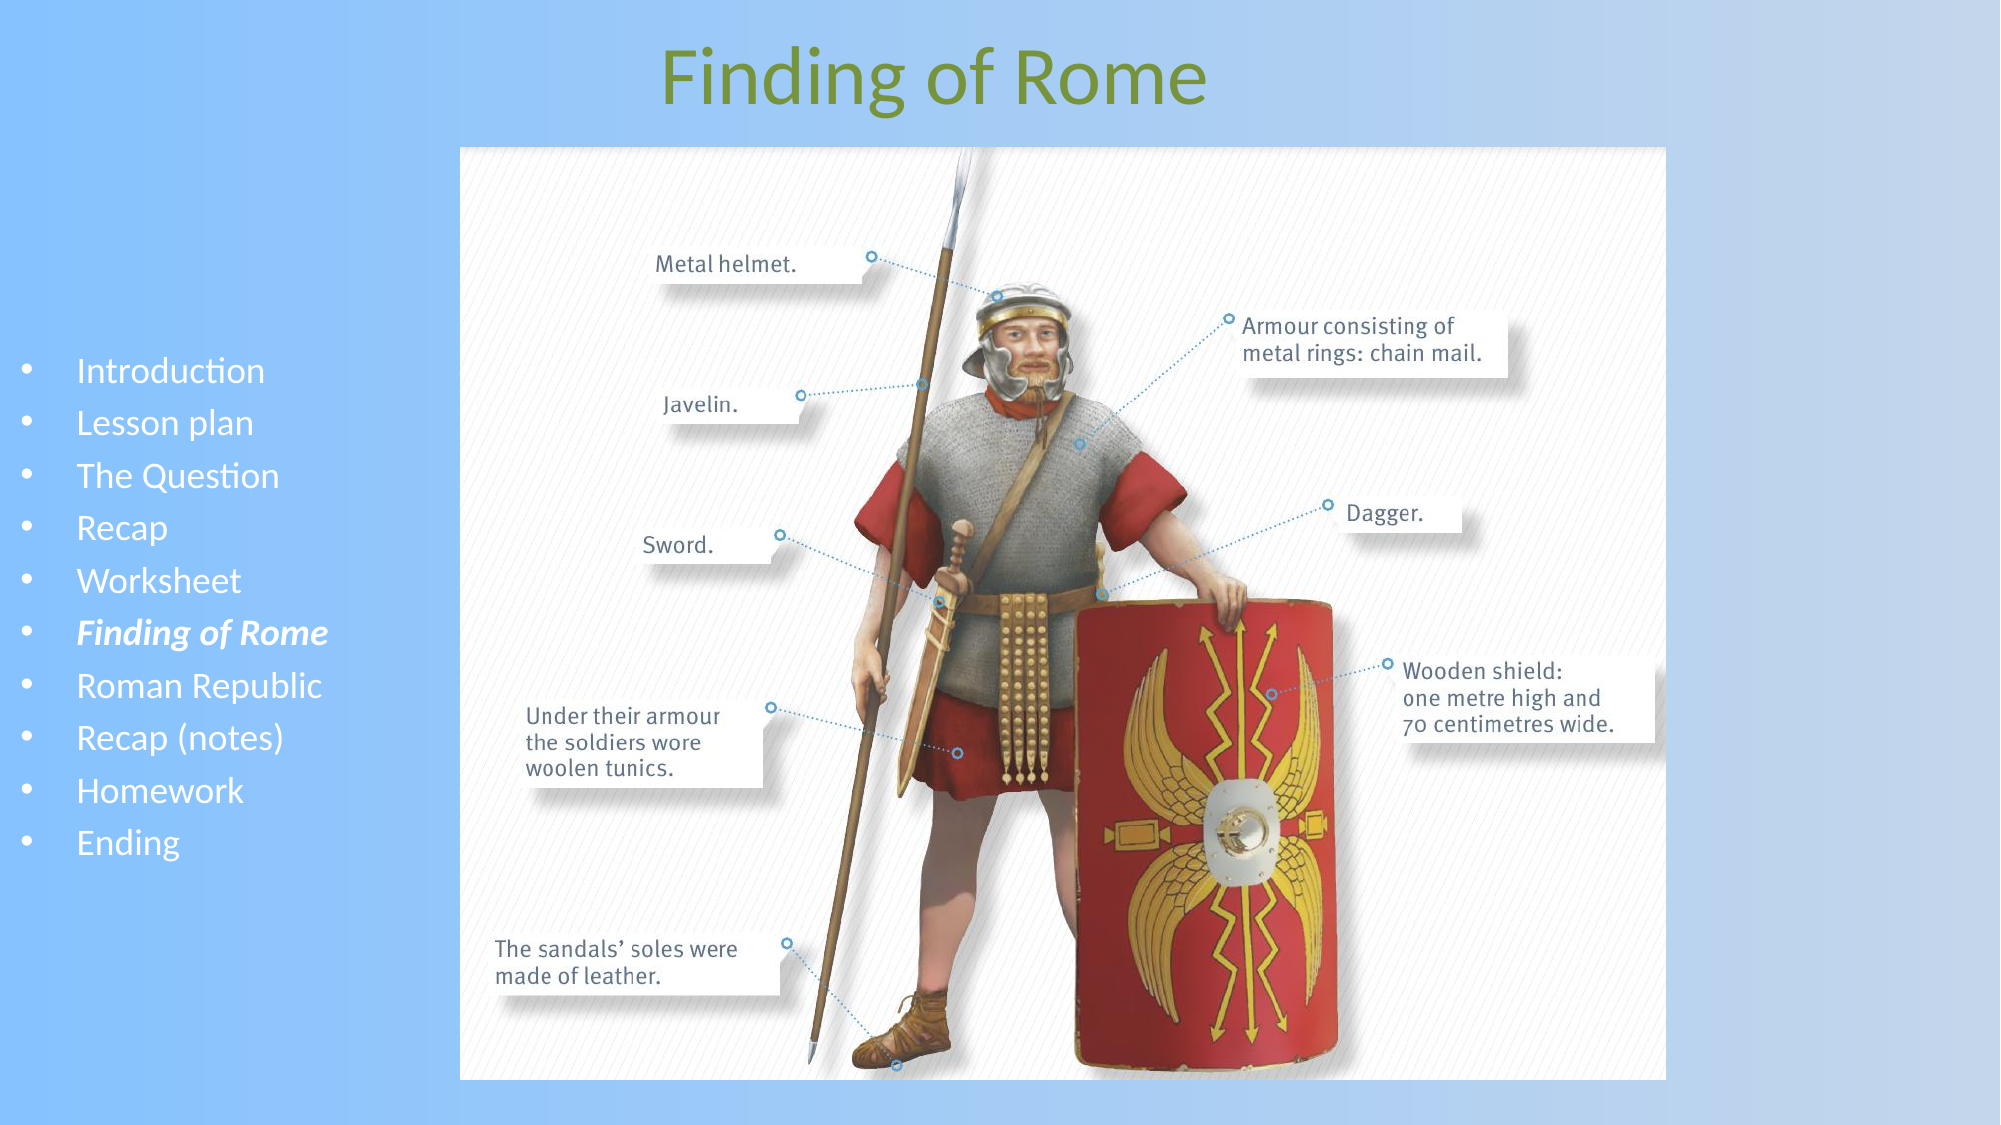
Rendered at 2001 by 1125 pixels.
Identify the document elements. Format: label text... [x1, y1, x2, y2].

picture [460, 147, 1666, 1080]
text_box Introduction Lesson plan The Question Recap Worksheet Finding of Rome Roman Republic Recap (notes) Homework Ending [5, 338, 455, 1081]
text_box Finding of Rome [456, 0, 1414, 143]
